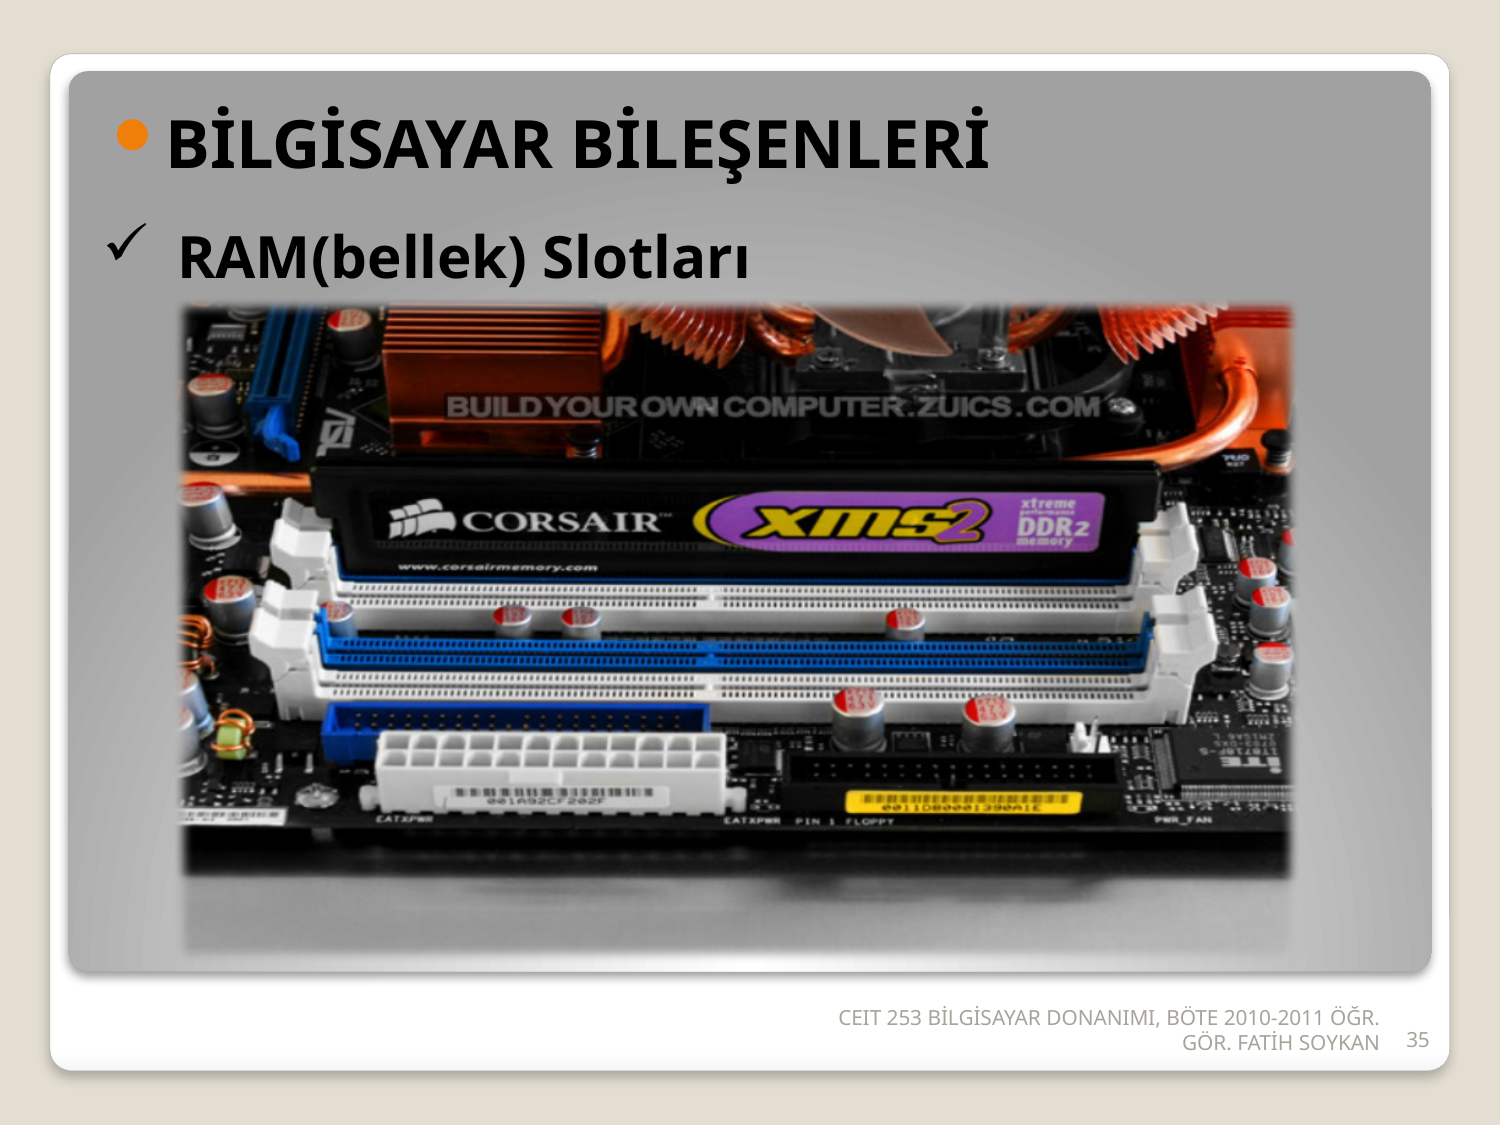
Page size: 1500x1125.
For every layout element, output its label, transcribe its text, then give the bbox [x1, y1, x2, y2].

text_box RAM(bellek) Slotları [87, 162, 1413, 298]
slide_number 35 [1395, 1002, 1445, 1063]
footer CEIT 253 BİLGİSAYAR DONANIMI, BÖTE 2010-2011 ÖĞR. GÖR. FATİH SOYKAN [800, 1002, 1395, 1063]
list BİLGİSAYAR BİLEŞENLERİ [82, 86, 1425, 300]
picture [174, 298, 1301, 964]
